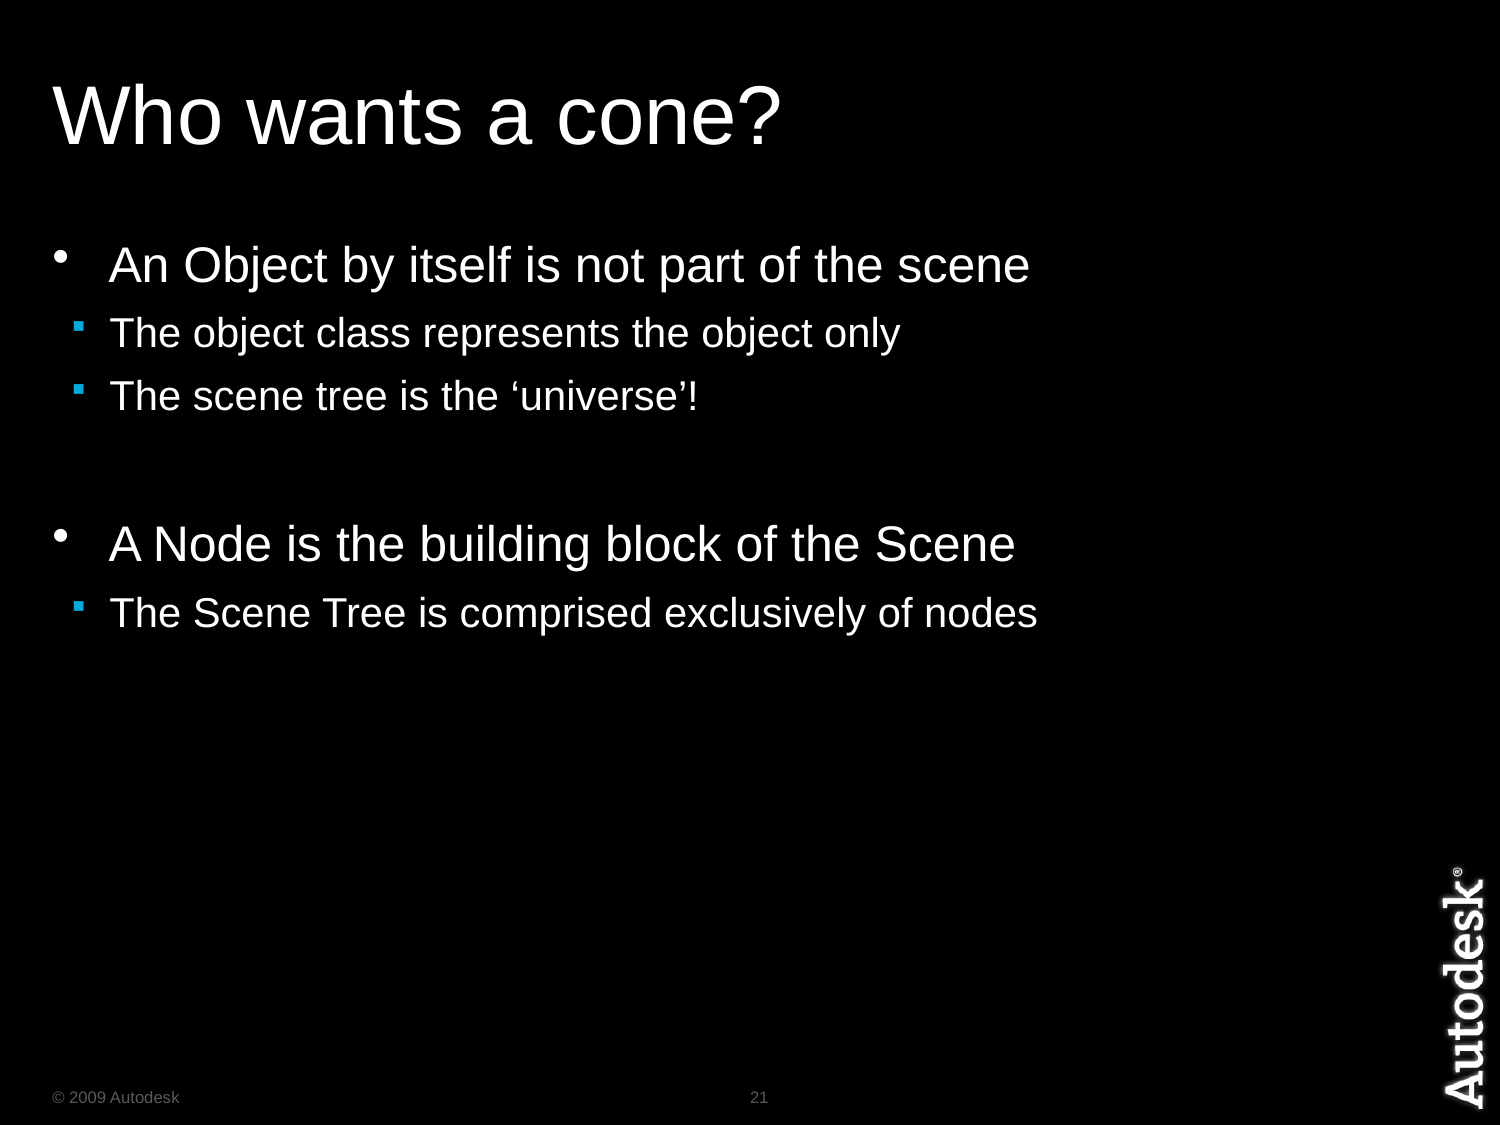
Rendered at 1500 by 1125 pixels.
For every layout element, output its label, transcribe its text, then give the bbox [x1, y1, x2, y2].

picture [1402, 0, 1500, 1125]
title Who wants a cone? [52, 22, 1401, 211]
list An Object by itself is not part of the scene The object class represents the object only The scene tree is the ‘universe’! A Node is the building block of the Scene The Scene Tree is comprised exclusively of nodes [52, 231, 1401, 1073]
